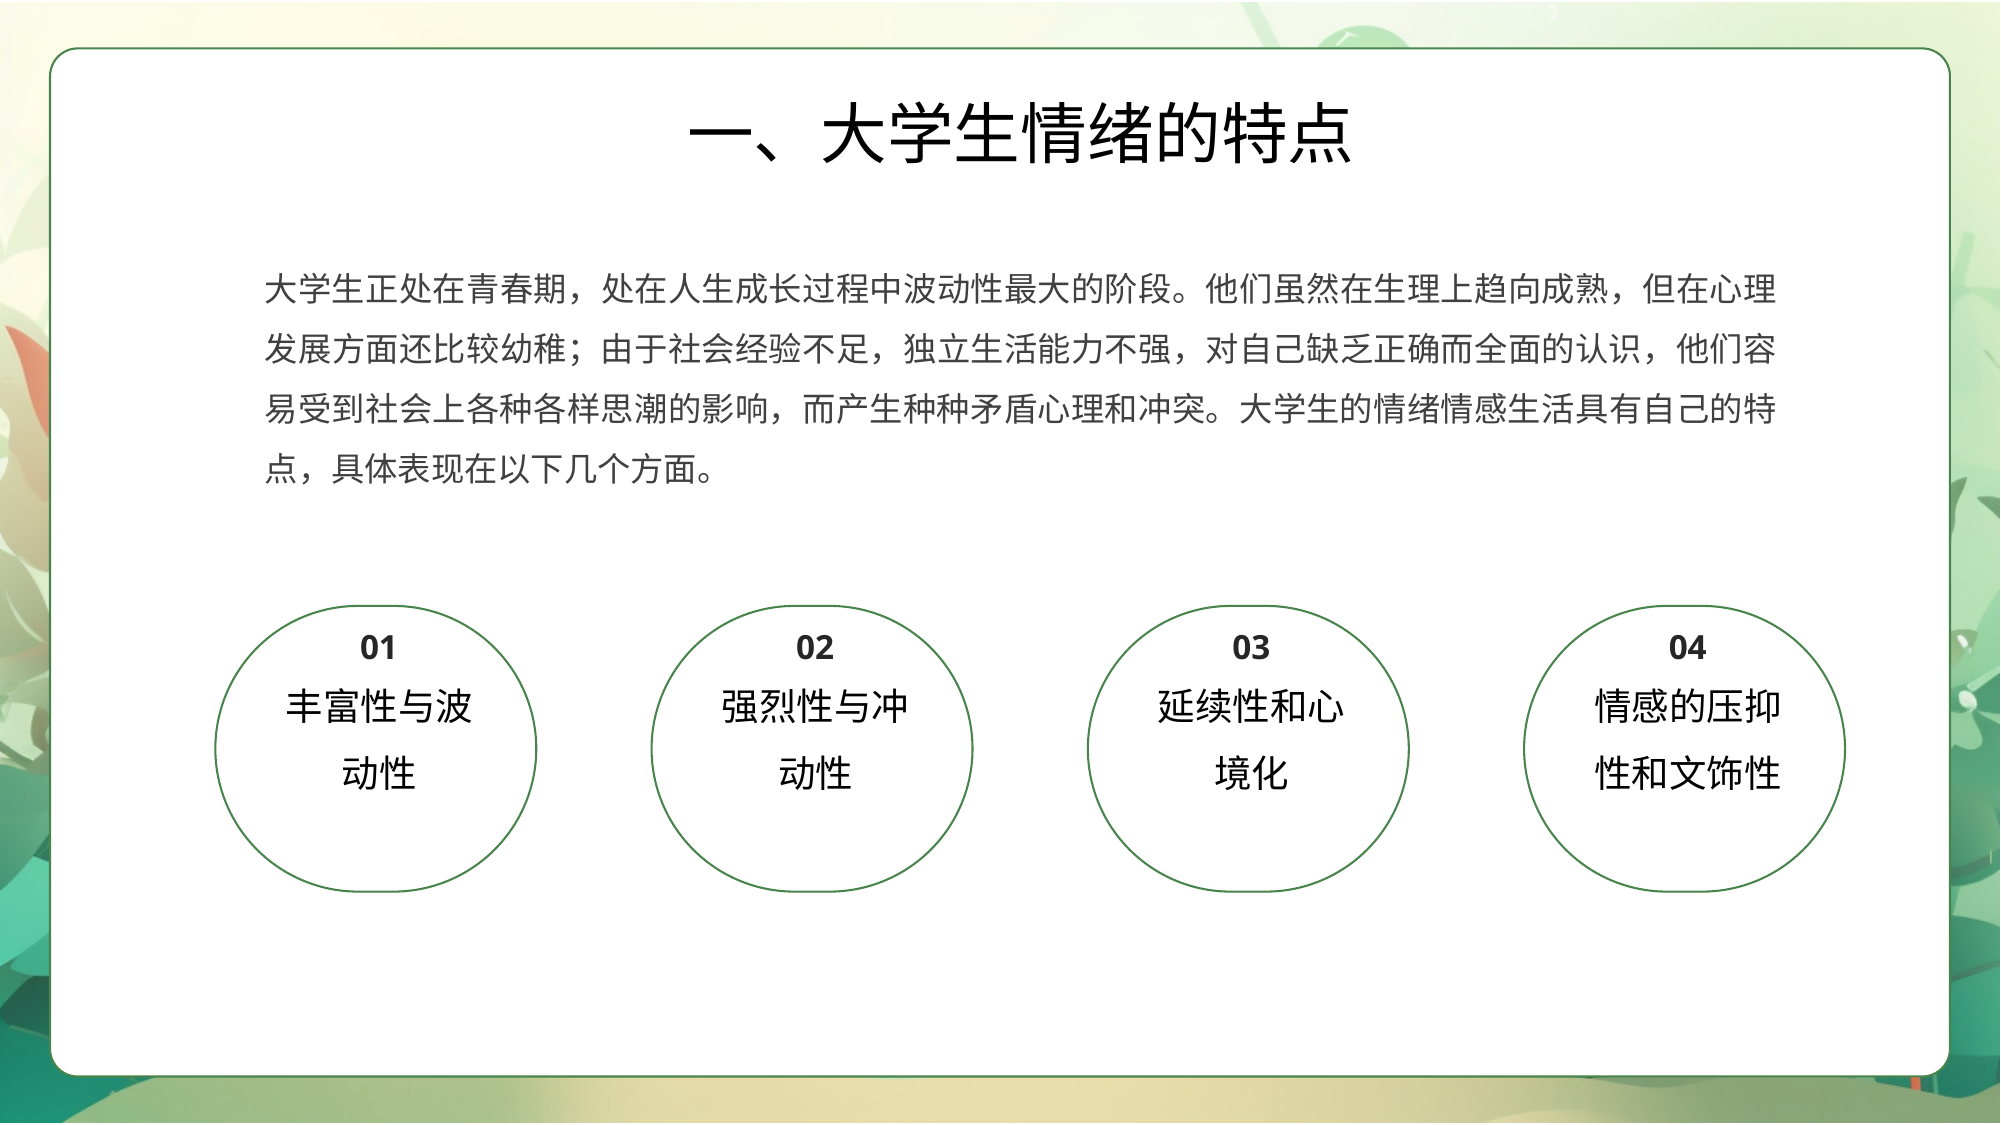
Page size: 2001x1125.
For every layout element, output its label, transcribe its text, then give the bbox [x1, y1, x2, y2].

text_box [651, 605, 973, 892]
text_box 一、大学生情绪的特点 [459, 84, 1583, 180]
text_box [1087, 605, 1409, 892]
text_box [1524, 605, 1846, 892]
text_box 大学生正处在青春期，处在人生成长过程中波动性最大的阶段。他们虽然在生理上趋向成熟，但在心理发展方面还比较幼稚；由于社会经验不足，独立生活能力不强，对自己缺乏正确而全面的认识，他们容易受到社会上各种各样思潮的影响，而产生种种矛盾心理和冲突。大学生的情绪情感生活具有自己的特点，具体表现在以下几个方面。 [250, 240, 1792, 496]
picture [0, 2, 2000, 1123]
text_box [215, 605, 537, 892]
